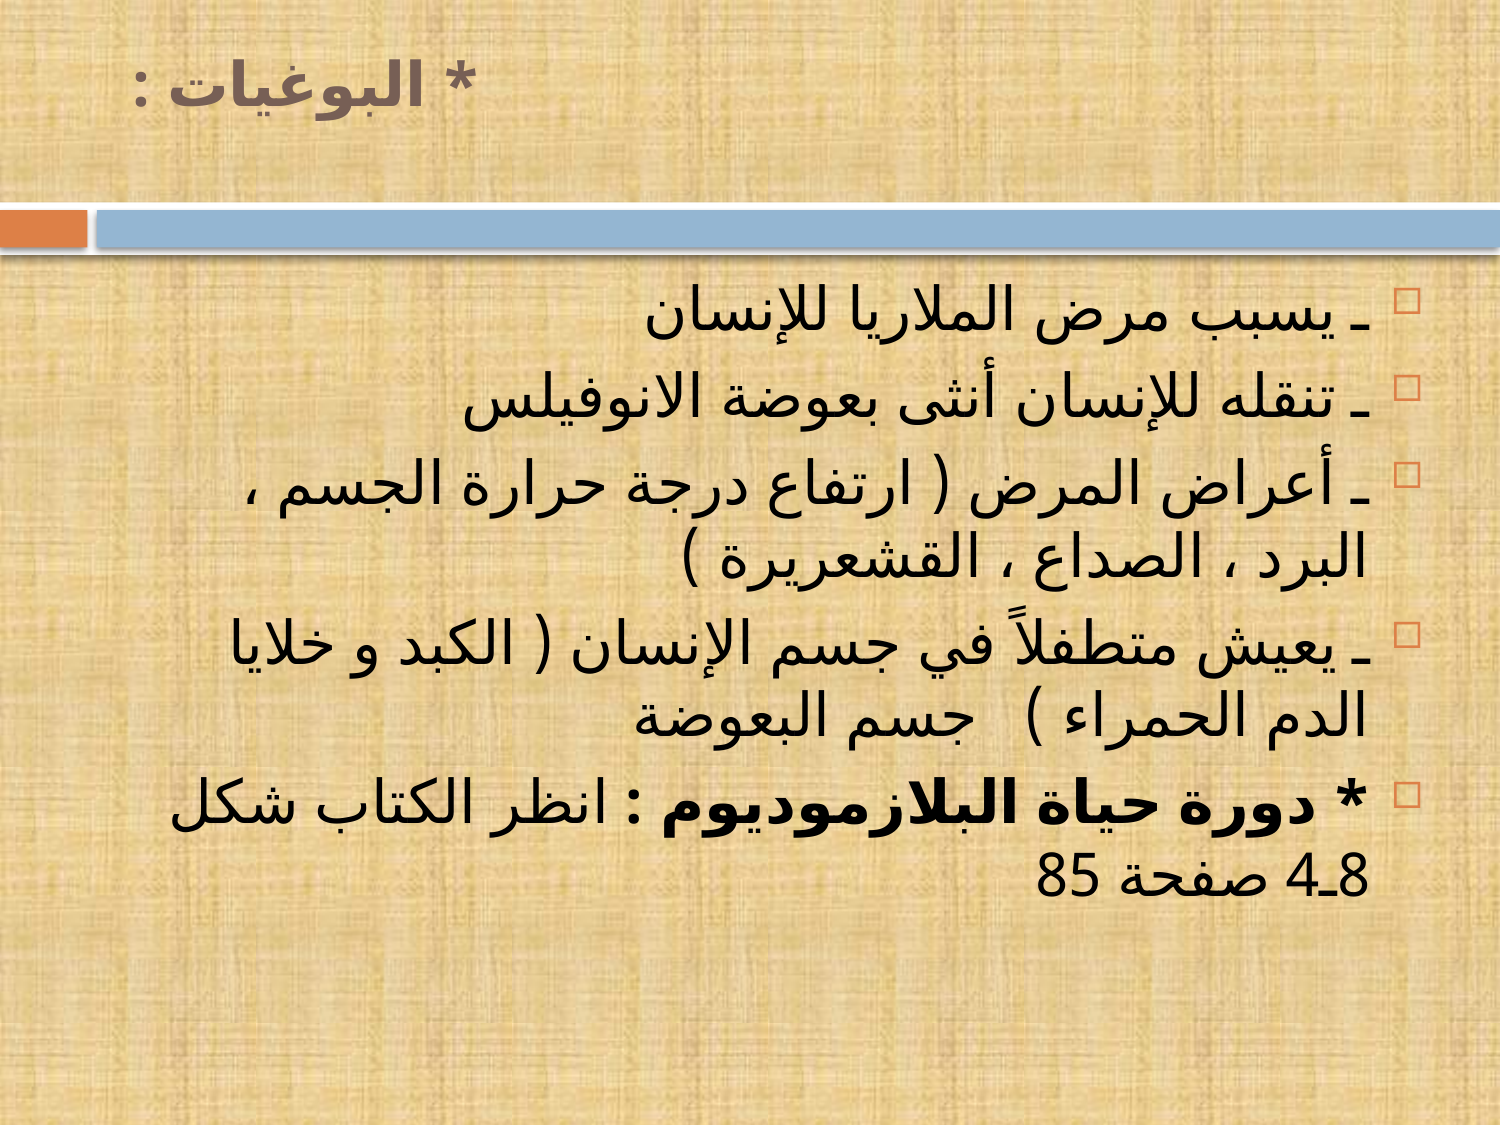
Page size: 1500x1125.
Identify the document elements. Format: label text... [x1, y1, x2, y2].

title * البوغيات : [100, 37, 1438, 200]
picture [0, 255, 1500, 1125]
picture [0, 0, 1500, 202]
list ـ يسبب مرض الملاريا للإنسان ـ تنقله للإنسان أنثى بعوضة الانوفيلس ـ أعراض المرض ( ارتفاع درجة حرارة الجسم ، البرد ، الصداع ، القشعريرة ) ـ يعيش متطفلاً في جسم الإنسان ( الكبد و خلايا الدم الحمراء ) جسم البعوضة * دورة حياة البلازموديوم : انظر الكتاب شكل 8ـ4 صفحة 85 [100, 262, 1438, 1000]
